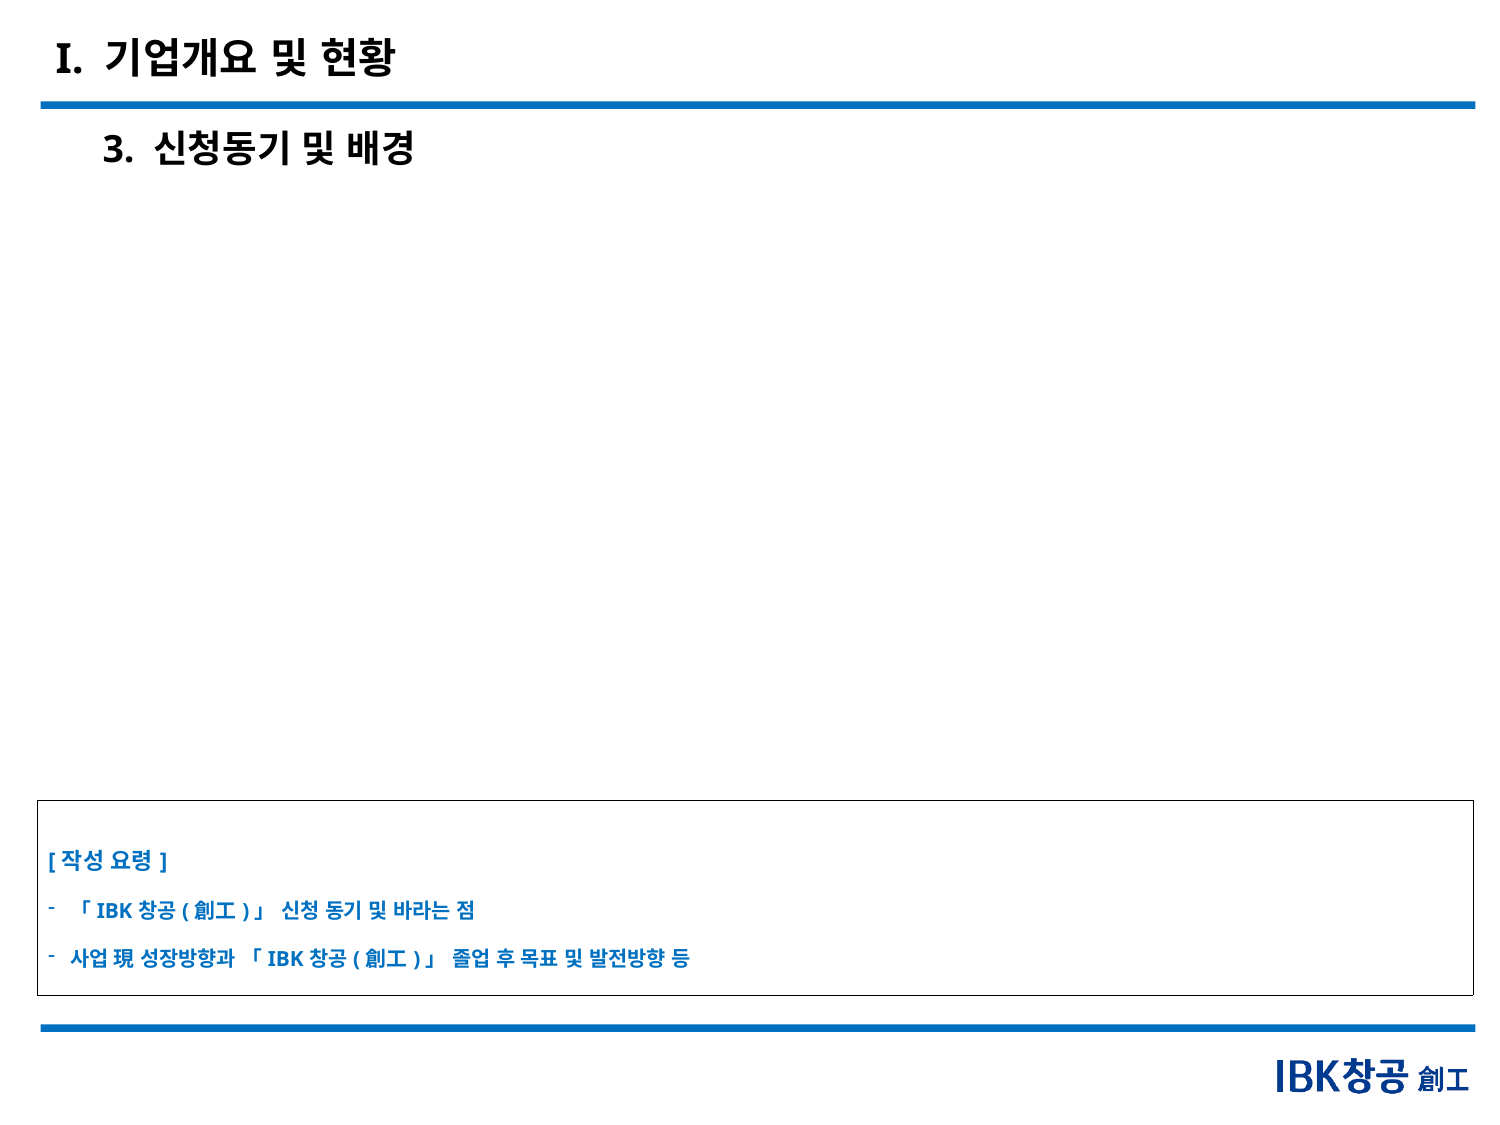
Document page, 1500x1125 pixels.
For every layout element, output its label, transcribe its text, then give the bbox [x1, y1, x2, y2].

table_header [작성 요령] 「IBK창공(創工)」 신청 동기 및 바라는 점 사업 現 성장방향과 「IBK창공(創工)」 졸업 후 목표 및 발전방향 등 [38, 801, 1473, 995]
picture [1267, 1048, 1476, 1104]
text_box [40, 100, 1477, 110]
text_box 3. 신청동기 및 배경 [87, 117, 1316, 177]
text_box I. 기업개요 및 현황 [40, 18, 1056, 95]
text_box [40, 1023, 1477, 1033]
